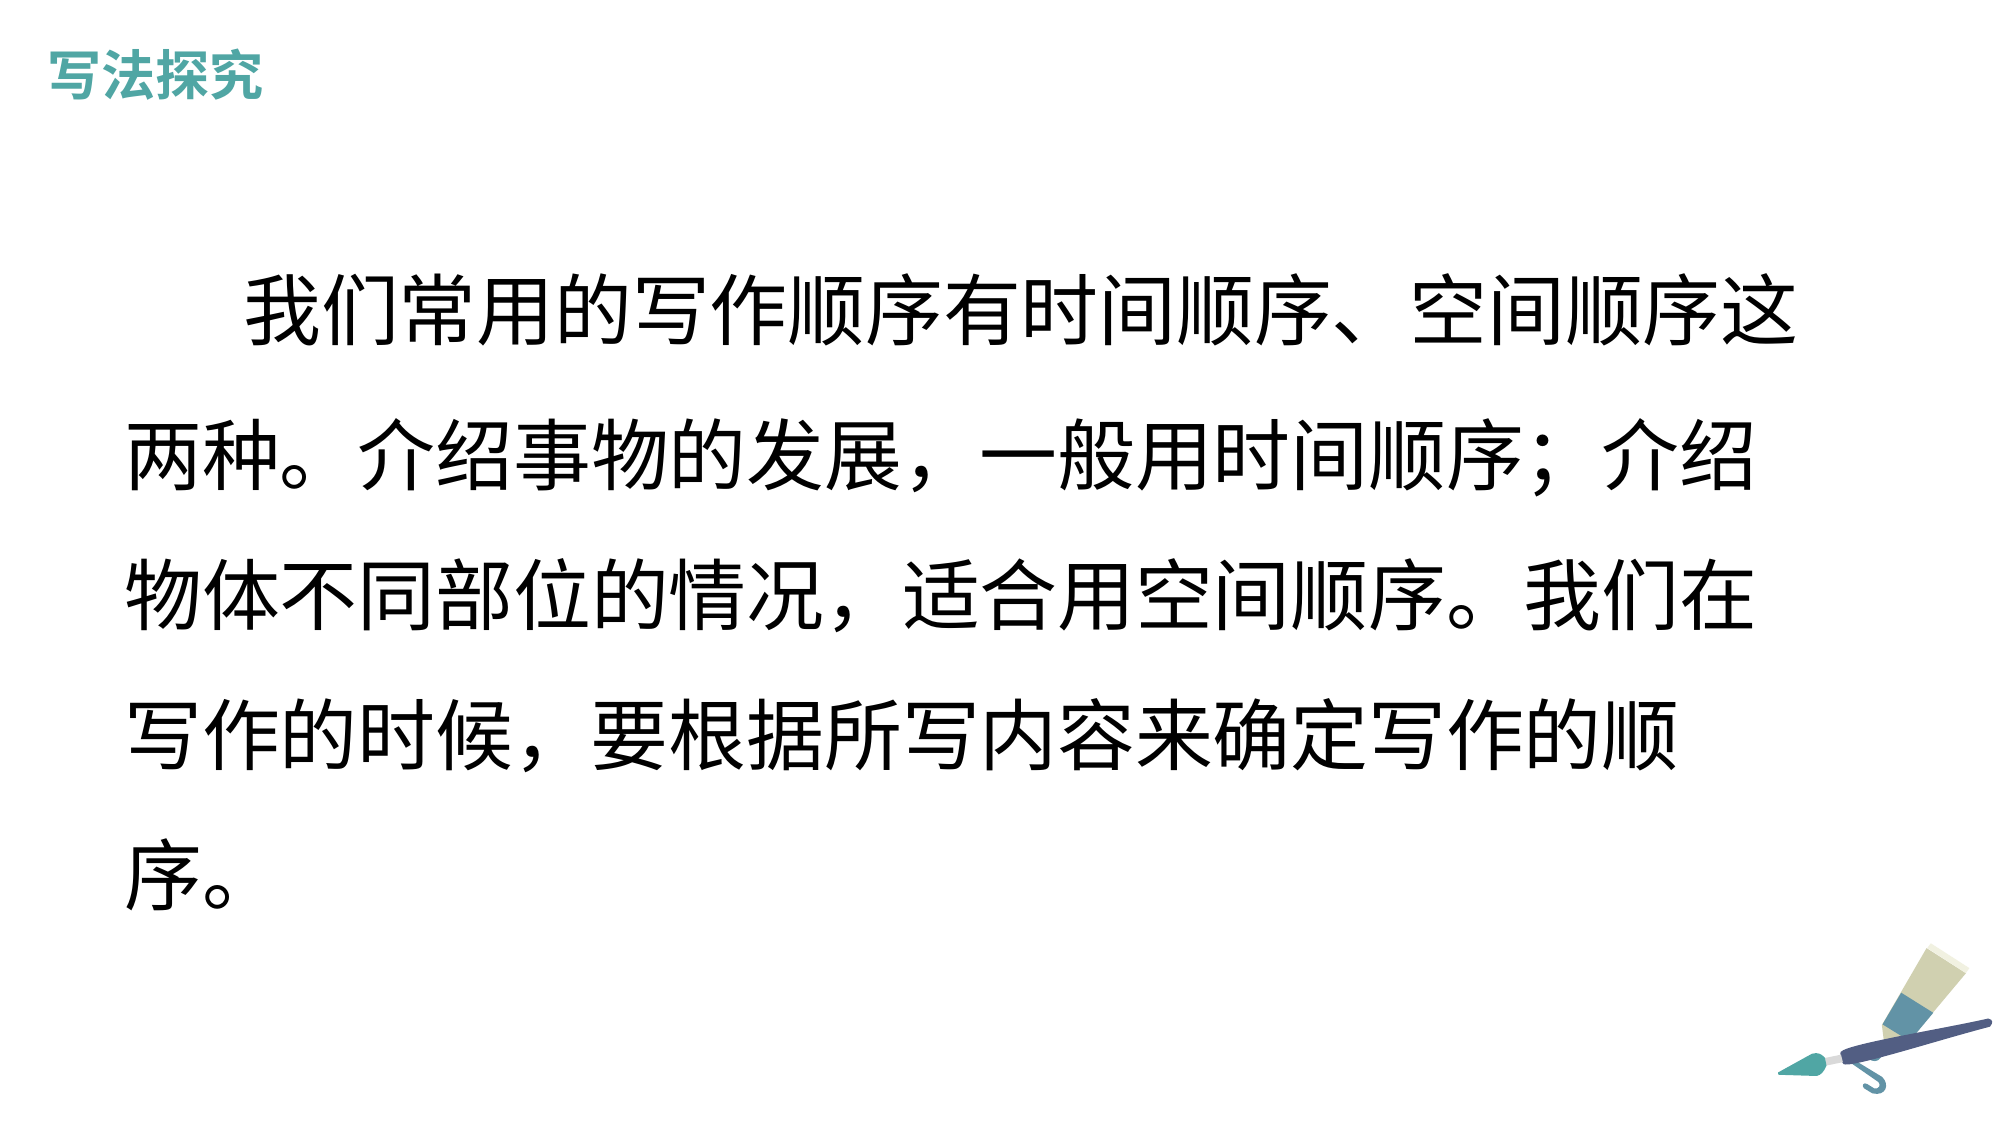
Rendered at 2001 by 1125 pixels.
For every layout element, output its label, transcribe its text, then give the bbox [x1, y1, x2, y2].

text_box 我们常用的写作顺序有时间顺序、空间顺序这两种。介绍事物的发展，一般用时间顺序；介绍物体不同部位的情况，适合用空间顺序。我们在写作的时候，要根据所写内容来确定写作的顺序。 [104, 170, 1839, 1070]
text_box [1811, 945, 1974, 1125]
text_box 写法探究 [32, 33, 347, 114]
